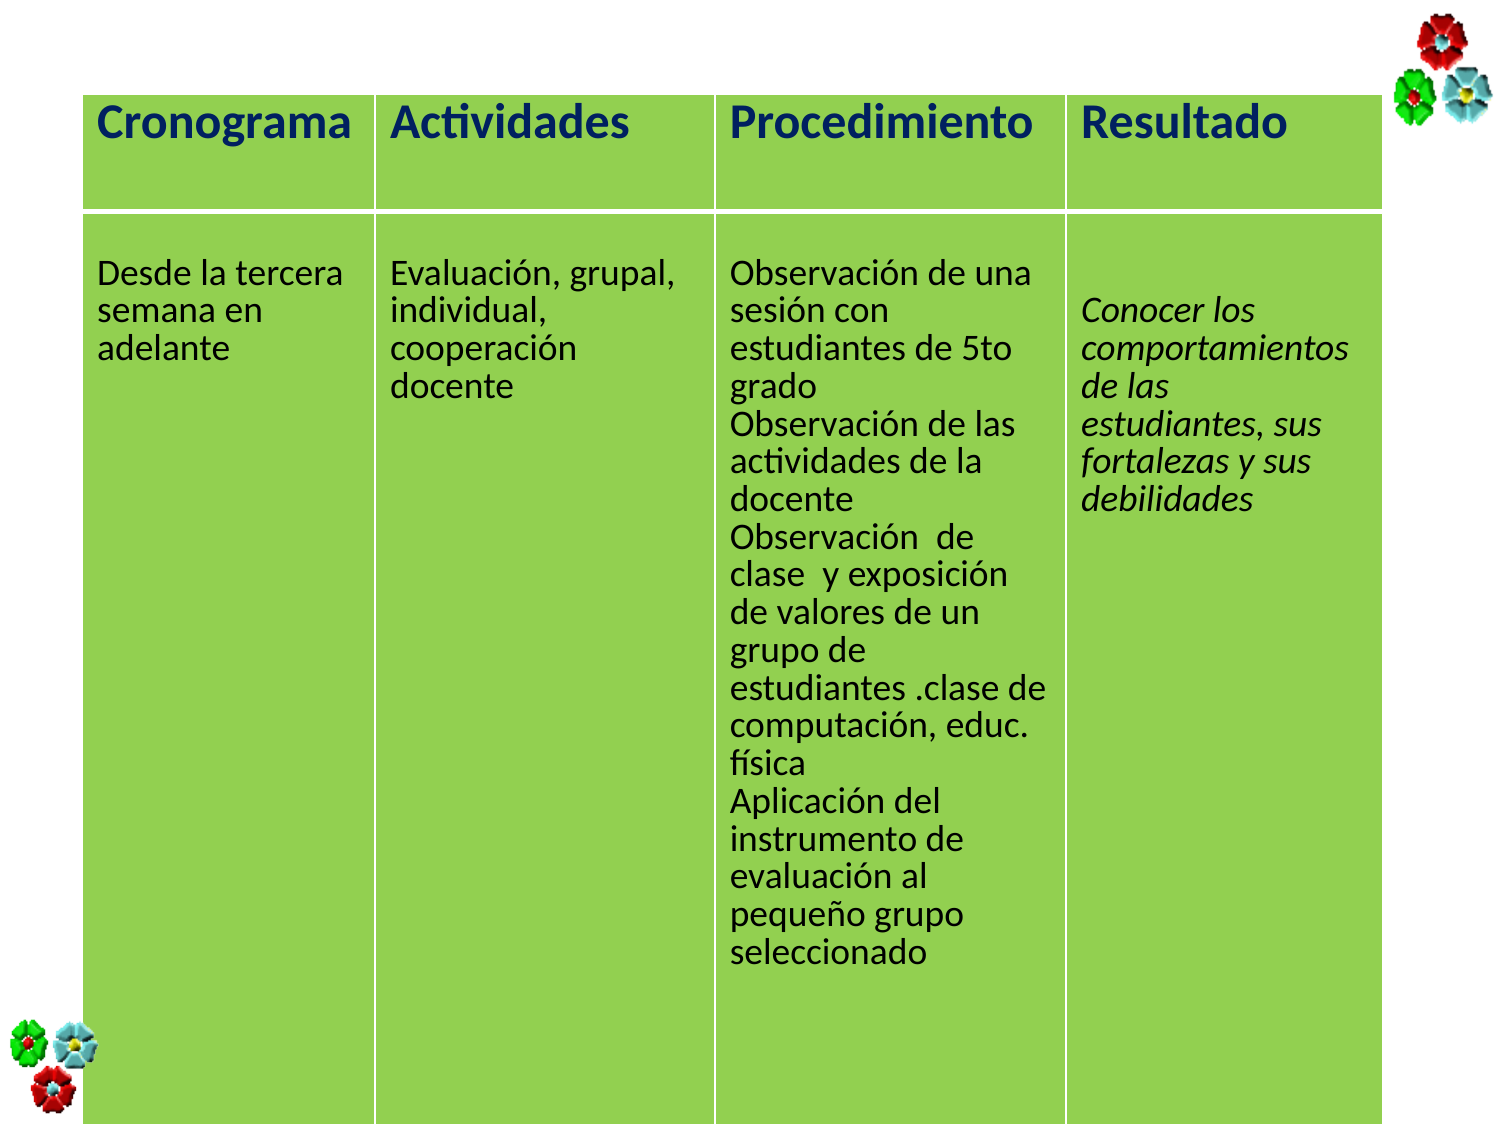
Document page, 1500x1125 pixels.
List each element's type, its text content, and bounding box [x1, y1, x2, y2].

table_cell Conocer los comportamientos de las estudiantes, sus fortalezas y sus debilidades [1067, 214, 1382, 1124]
table_cell Observación de una sesión con estudiantes de 5to grado Observación de las actividades de la docente Observación de clase y exposición de valores de un grupo de estudiantes .clase de computación, educ. física Aplicación del instrumento de evaluación al pequeño grupo seleccionado [716, 214, 1065, 1124]
table_cell Evaluación, grupal, individual, cooperación docente [376, 214, 714, 1124]
table_cell Desde la tercera semana en adelante [83, 214, 374, 1124]
picture [0, 1007, 106, 1125]
picture [1382, 0, 1500, 141]
table_header Procedimiento [716, 95, 1065, 209]
table_header Actividades [376, 95, 714, 209]
table_header Cronograma [83, 95, 374, 209]
table_header Resultado [1067, 95, 1382, 209]
